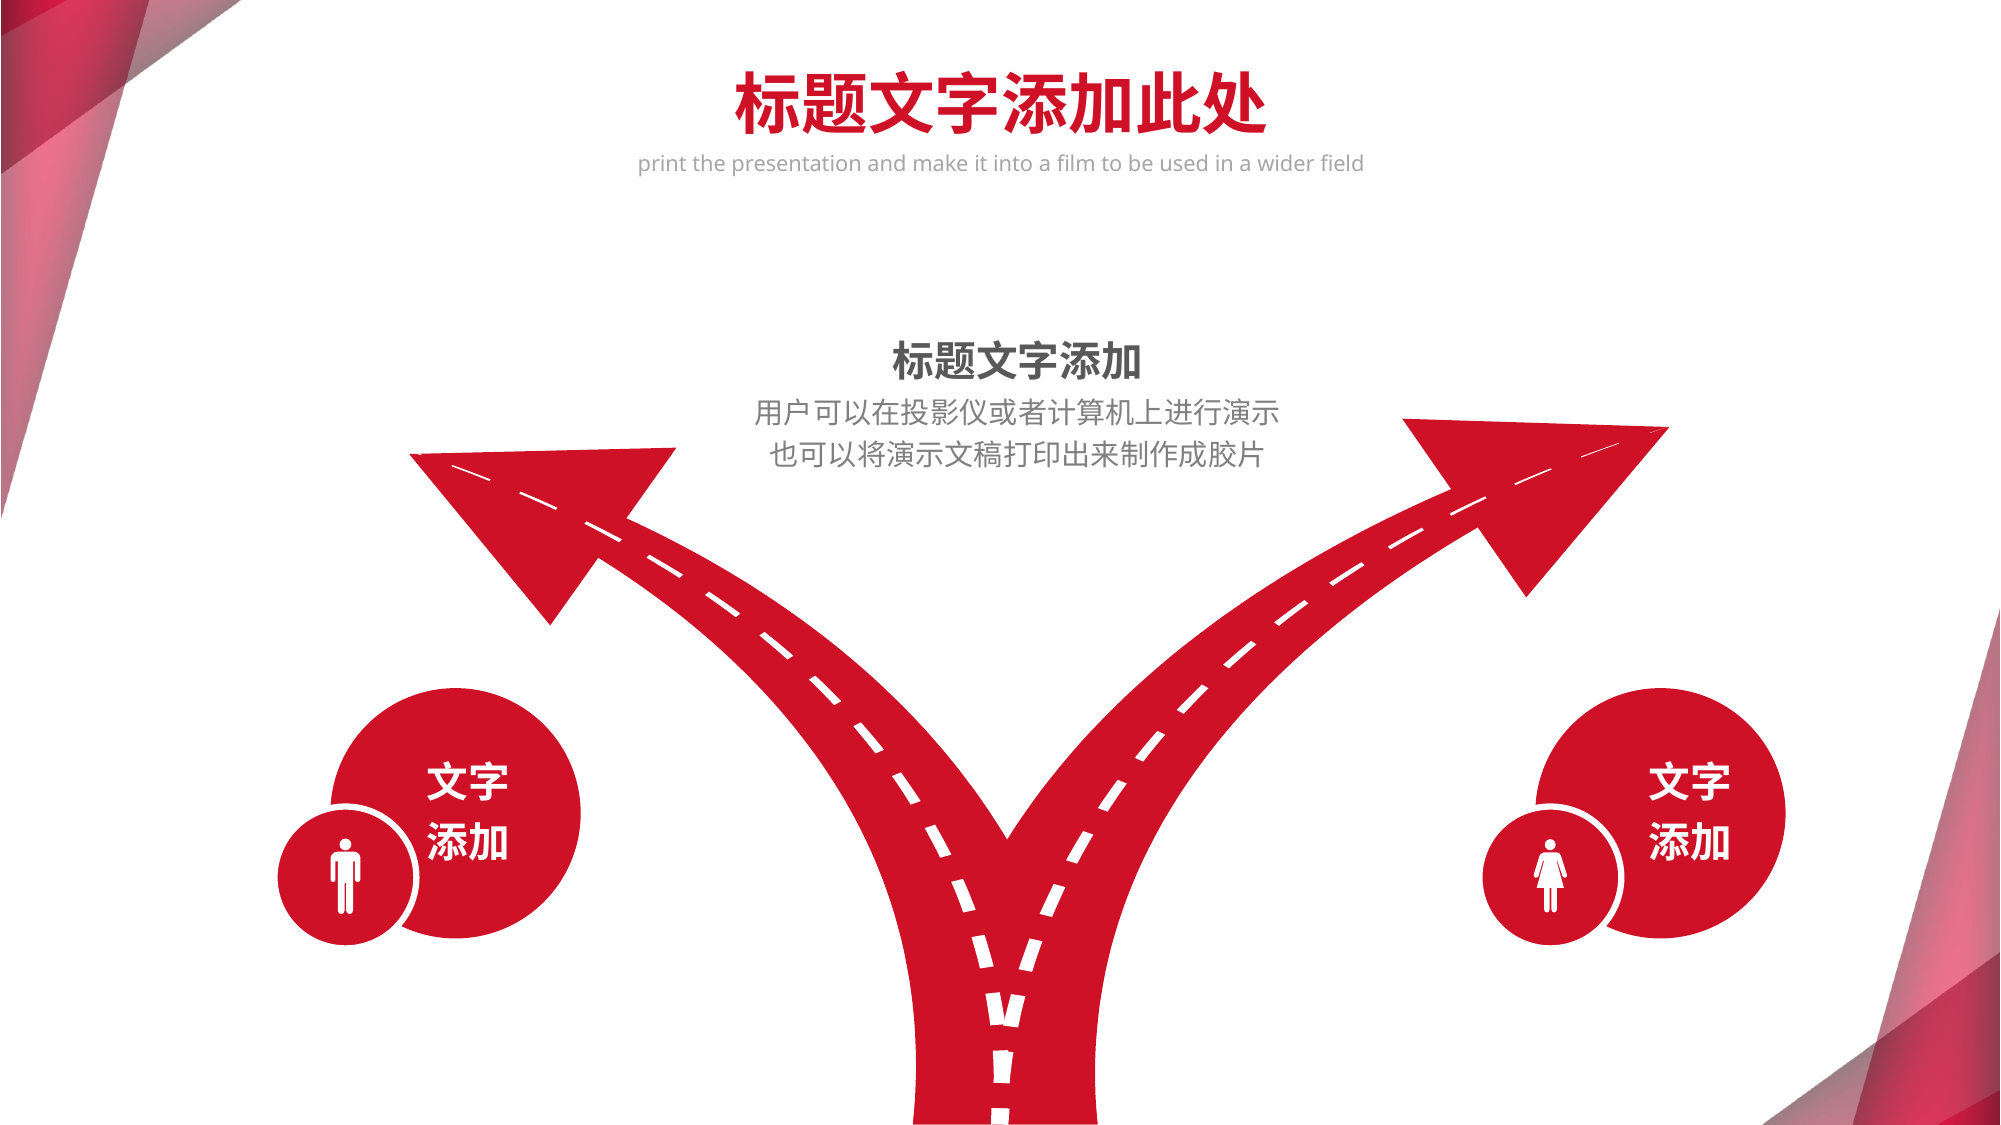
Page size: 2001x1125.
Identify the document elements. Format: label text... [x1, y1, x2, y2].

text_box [544, 54, 1459, 185]
text_box [1670, 874, 1772, 940]
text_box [1479, 806, 1622, 949]
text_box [330, 418, 1670, 1125]
picture [1697, 606, 1999, 1125]
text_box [274, 806, 417, 949]
picture [2, 0, 303, 520]
text_box 文字 添加 [1670, 738, 1792, 874]
text_box [1670, 687, 1762, 738]
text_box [727, 317, 1309, 480]
